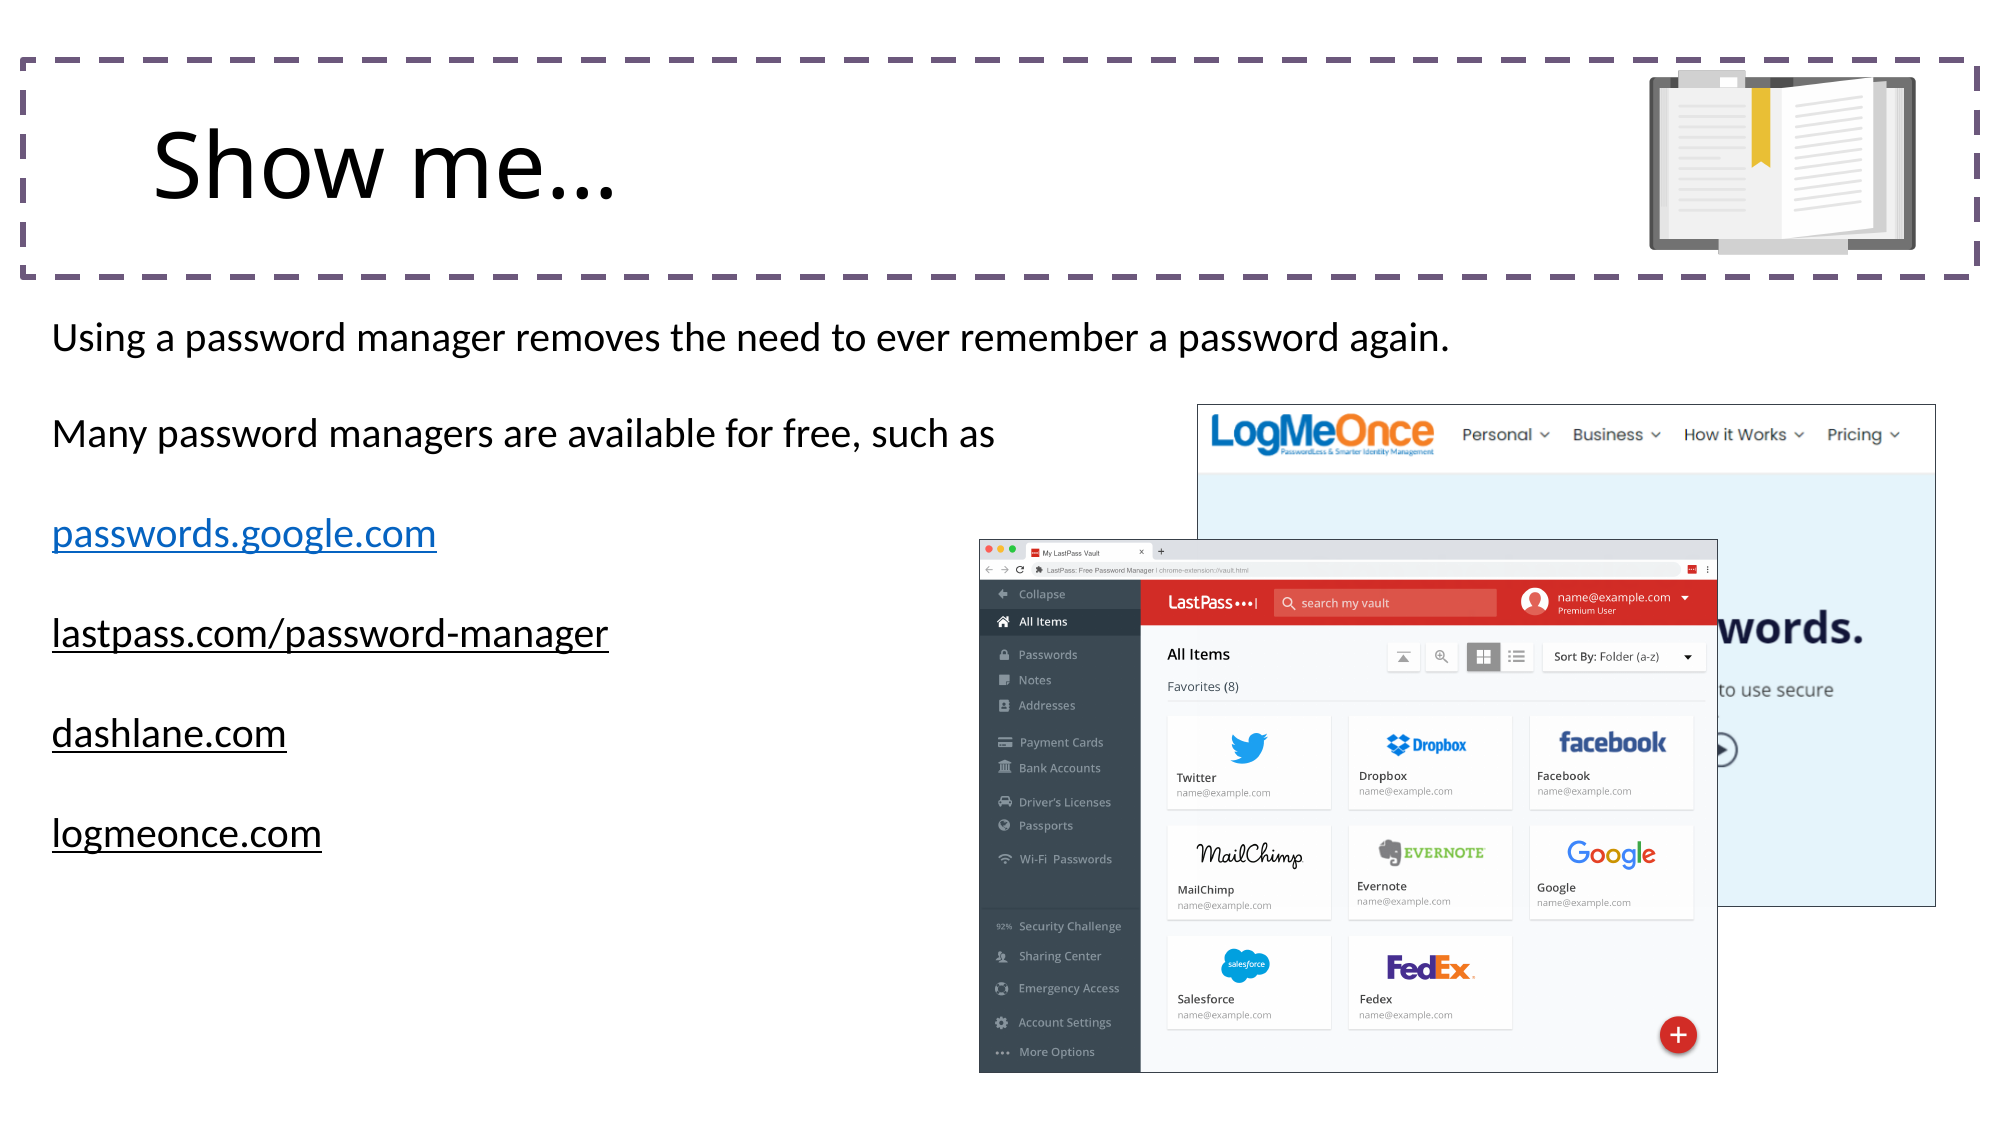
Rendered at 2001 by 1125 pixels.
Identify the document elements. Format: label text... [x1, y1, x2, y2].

text_box Using a password manager removes the need to ever remember a password again. [36, 302, 1831, 368]
title Show me… [137, 59, 1863, 278]
picture [1649, 0, 1955, 334]
picture [979, 404, 1936, 1074]
text_box Many password managers are available for free, such as passwords.google.com lastpass.com/password-manager dashlane.com logmeonce.com [36, 398, 1031, 1064]
